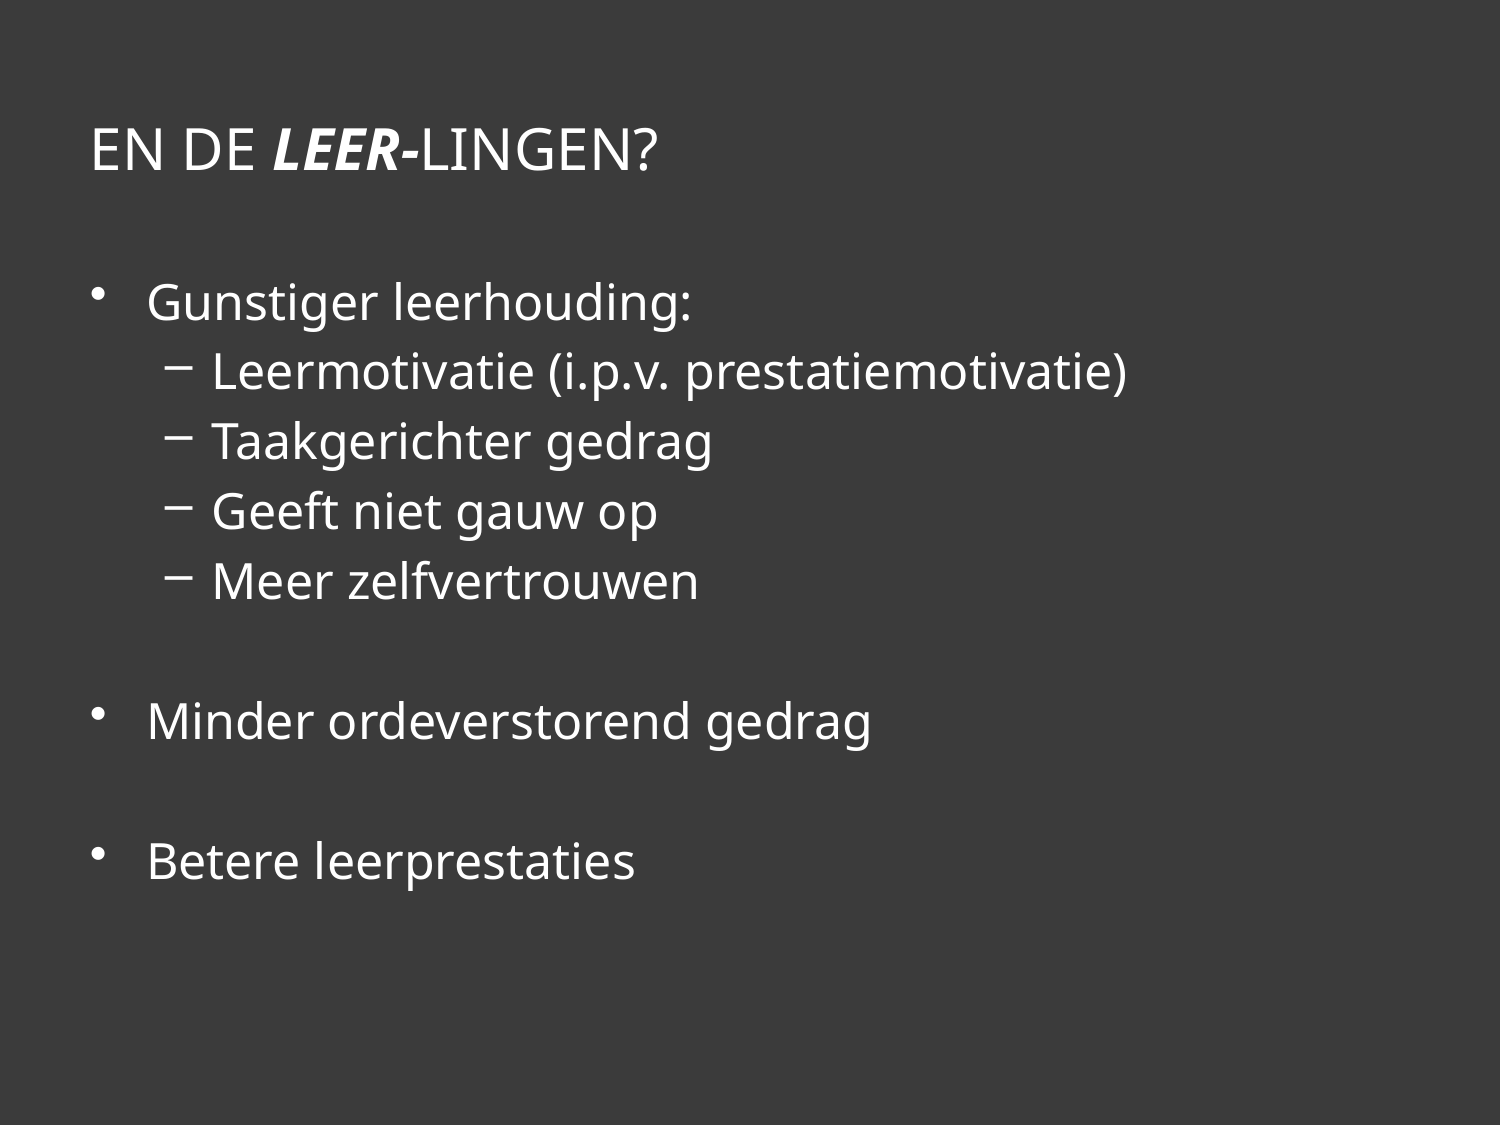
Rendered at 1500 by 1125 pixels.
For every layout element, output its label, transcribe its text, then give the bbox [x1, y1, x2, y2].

title En de Leer-lingen? [75, 45, 1425, 250]
list Gunstiger leerhouding: Leermotivatie (i.p.v. prestatiemotivatie) Taakgerichter gedrag Geeft niet gauw op Meer zelfvertrouwen Minder ordeverstorend gedrag Betere leerprestaties [75, 262, 1425, 1005]
